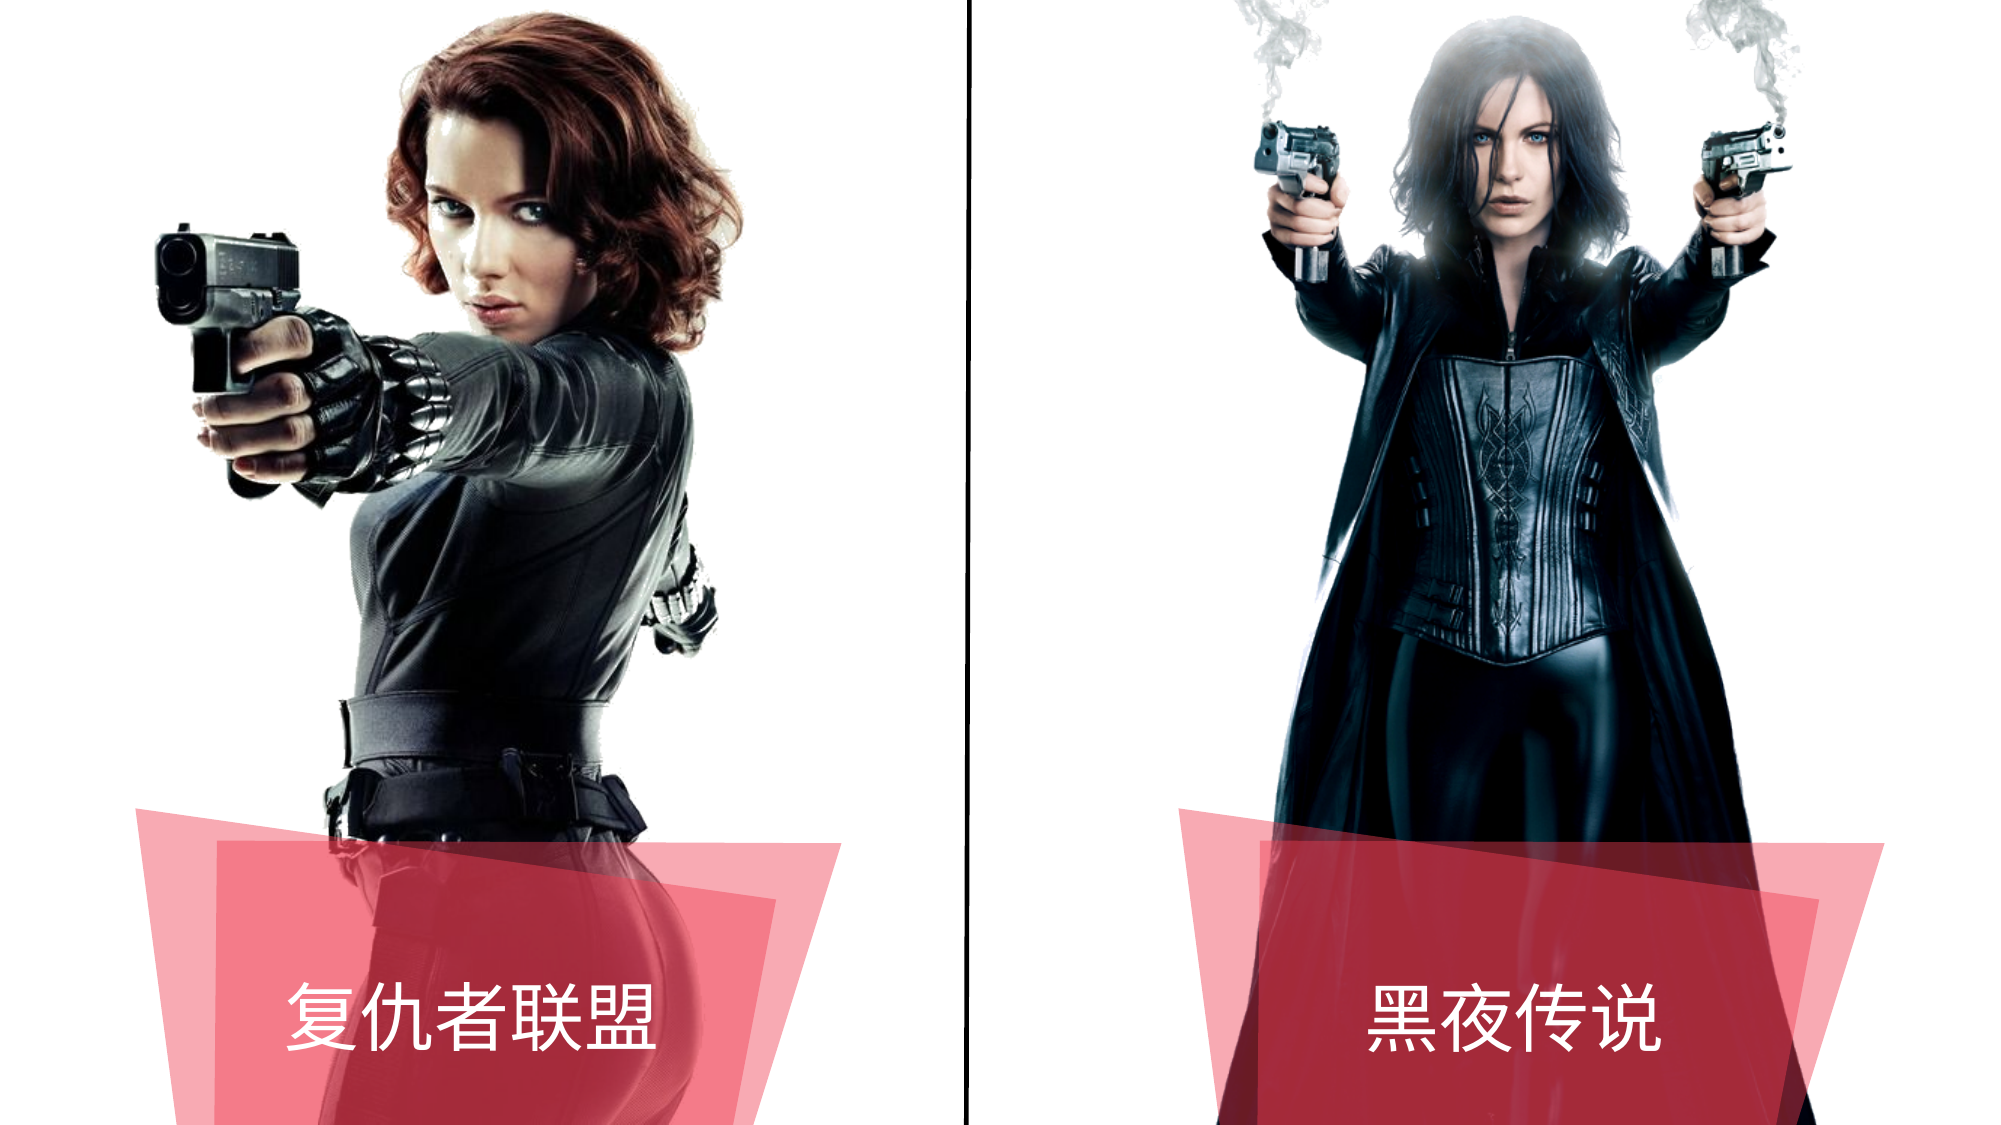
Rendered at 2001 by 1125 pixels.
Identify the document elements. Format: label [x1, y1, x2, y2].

picture [135, 0, 966, 1125]
text_box [135, 808, 842, 1125]
text_box [966, 0, 970, 1125]
text_box [1178, 808, 1885, 1125]
picture [970, 0, 2001, 1125]
